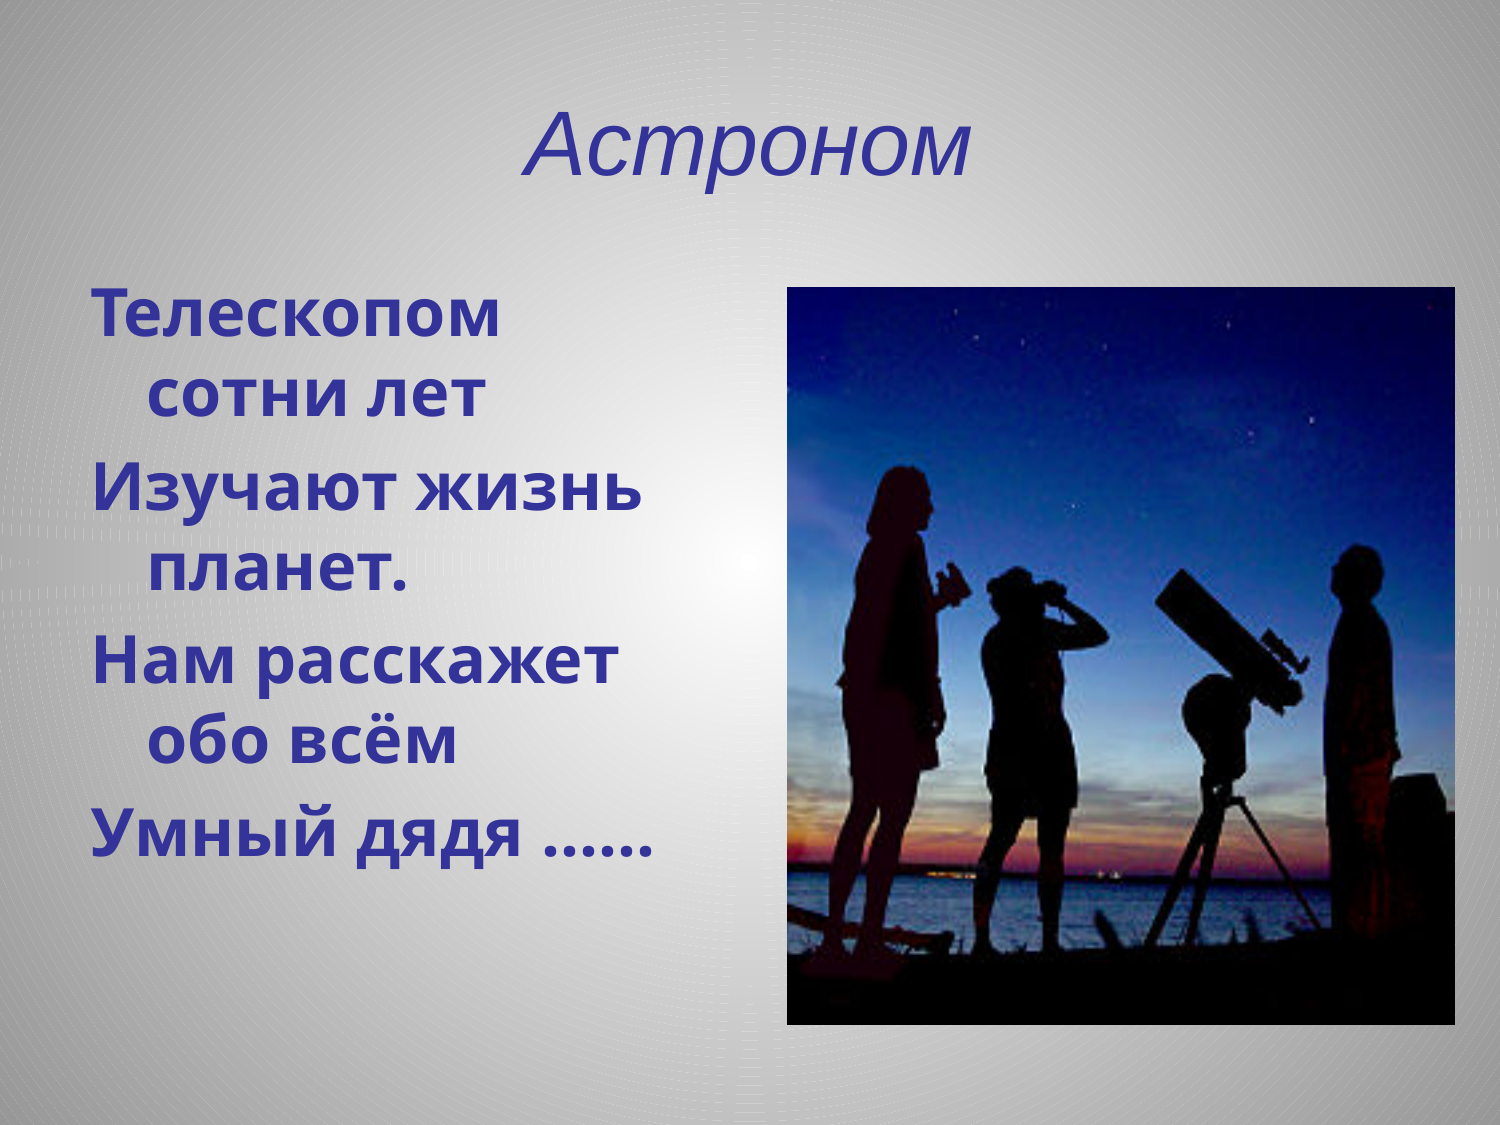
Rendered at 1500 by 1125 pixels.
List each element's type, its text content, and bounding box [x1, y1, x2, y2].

list Телескопом сотни лет Изучают жизнь планет. Нам расскажет обо всём Умный дядя …… [74, 262, 738, 1006]
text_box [787, 287, 1455, 1026]
title Астроном [74, 44, 1426, 233]
